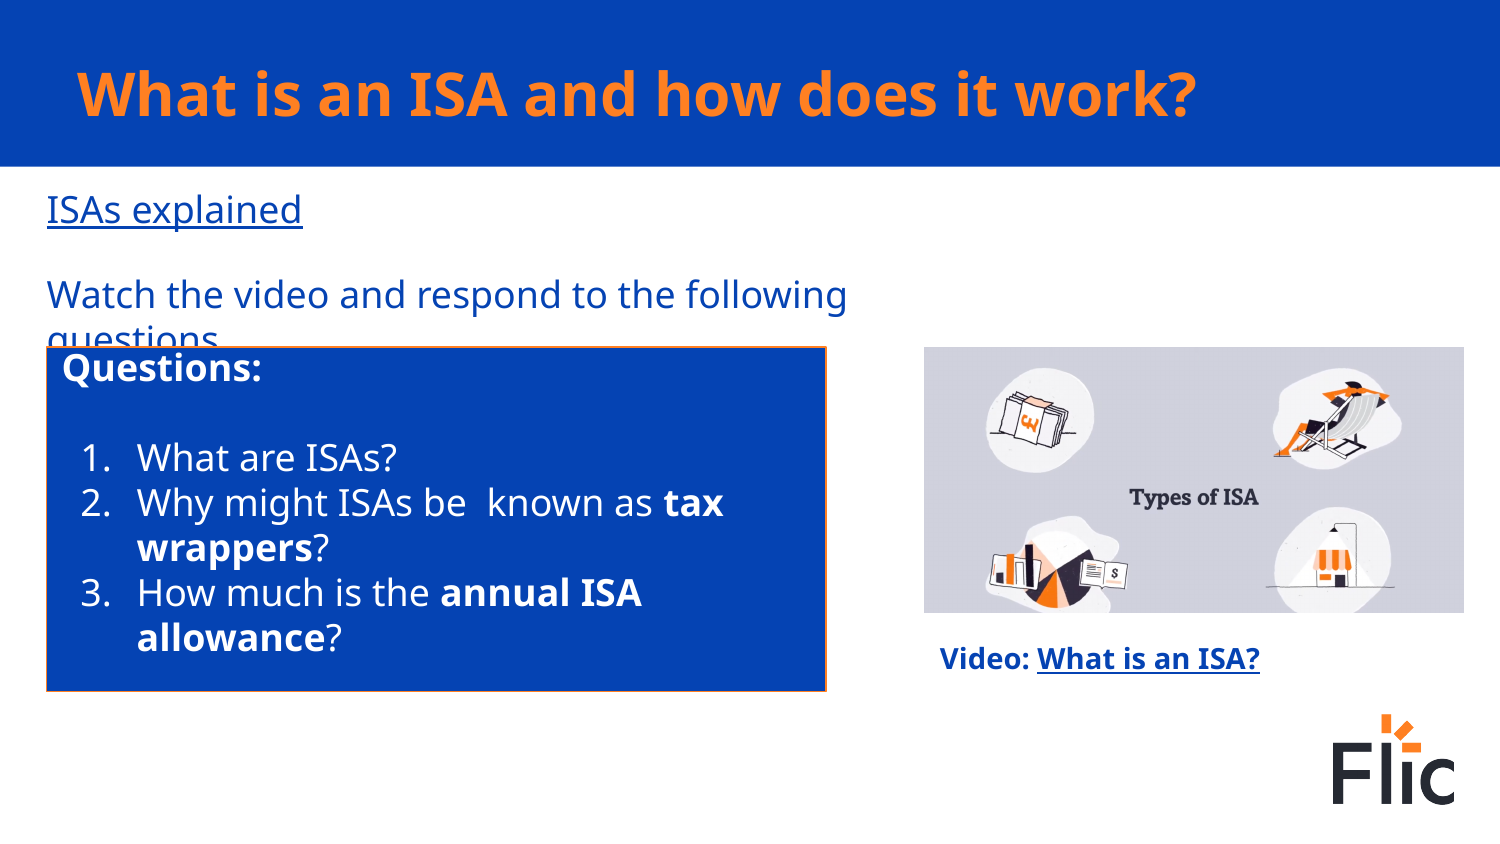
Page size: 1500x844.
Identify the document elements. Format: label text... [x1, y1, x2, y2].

picture [1333, 714, 1454, 805]
text_box What is an ISA and how does it work? [62, 41, 1475, 147]
text_box Video: What is an ISA? [924, 625, 1418, 696]
text_box ISAs explained Watch the video and respond to the following questions. [31, 170, 1015, 457]
picture [924, 346, 1464, 613]
text_box Questions: What are ISAs? Why might ISAs be known as tax wrappers? How much is the annual ISA allowance? [46, 347, 826, 692]
